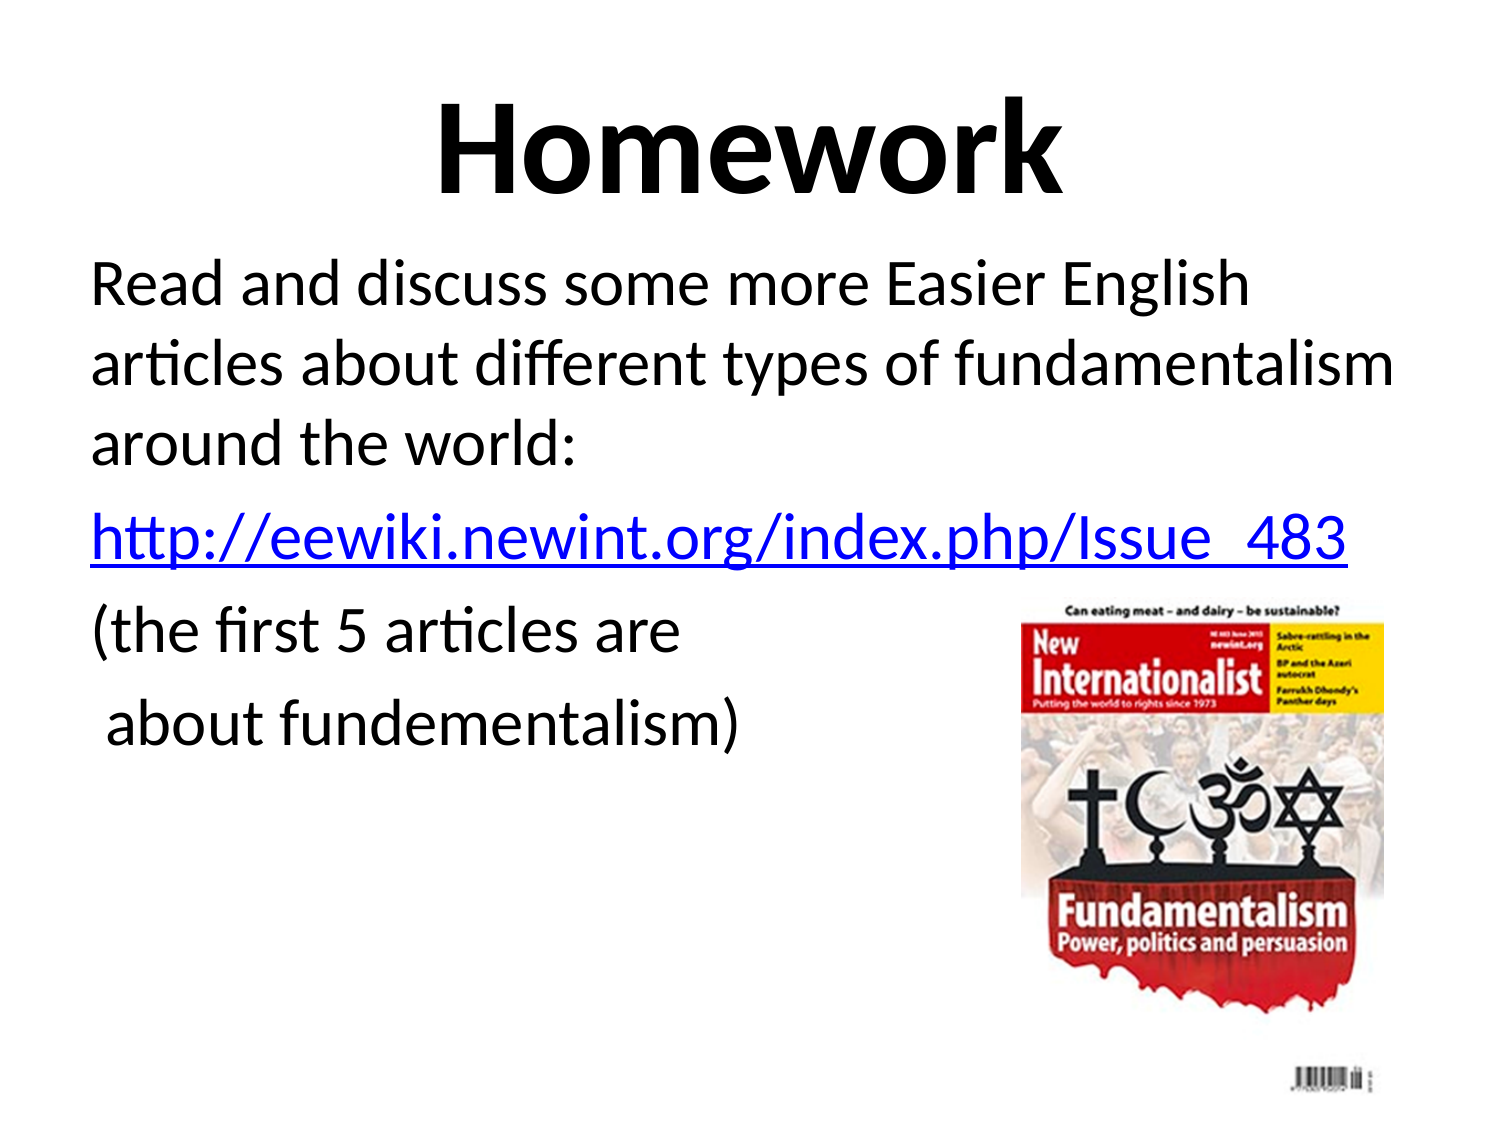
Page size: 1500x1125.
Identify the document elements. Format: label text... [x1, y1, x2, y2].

picture [1021, 597, 1384, 1110]
title Homework [75, 45, 1425, 231]
list Read and discuss some more Easier English articles about different types of fundamentalism around the world: http://eewiki.newint.org/index.php/Issue_483 (the first 5 articles are about fundementalism) [75, 231, 1425, 1005]
